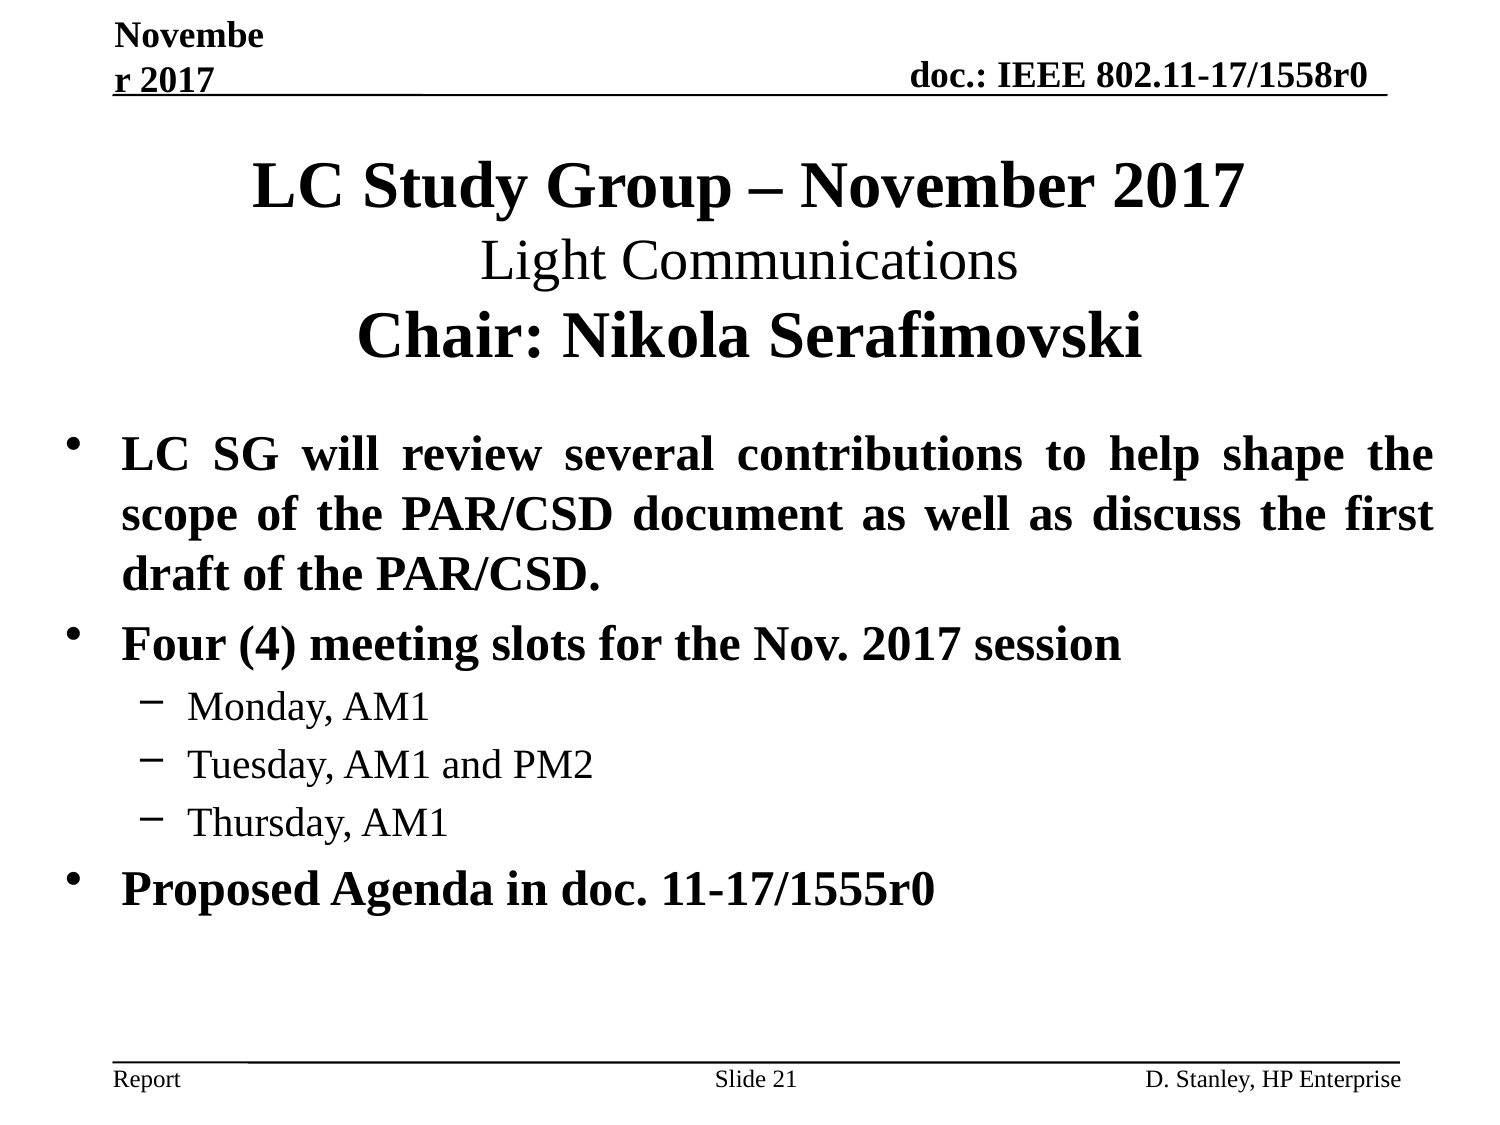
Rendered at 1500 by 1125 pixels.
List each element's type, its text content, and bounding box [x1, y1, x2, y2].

title LC Study Group – November 2017 Light Communications Chair: Nikola Serafimovski [112, 137, 1388, 375]
footer D. Stanley, HP Enterprise [1057, 1062, 1402, 1093]
slide_number Slide 21 [712, 1062, 800, 1093]
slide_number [114, 54, 269, 100]
list LC SG will review several contributions to help shape the scope of the PAR/CSD document as well as discuss the first draft of the PAR/CSD. Four (4) meeting slots for the Nov. 2017 session Monday, AM1 Tuesday, AM1 and PM2 Thursday, AM1 Proposed Agenda in doc. 11-17/1555r0 [50, 412, 1450, 1063]
